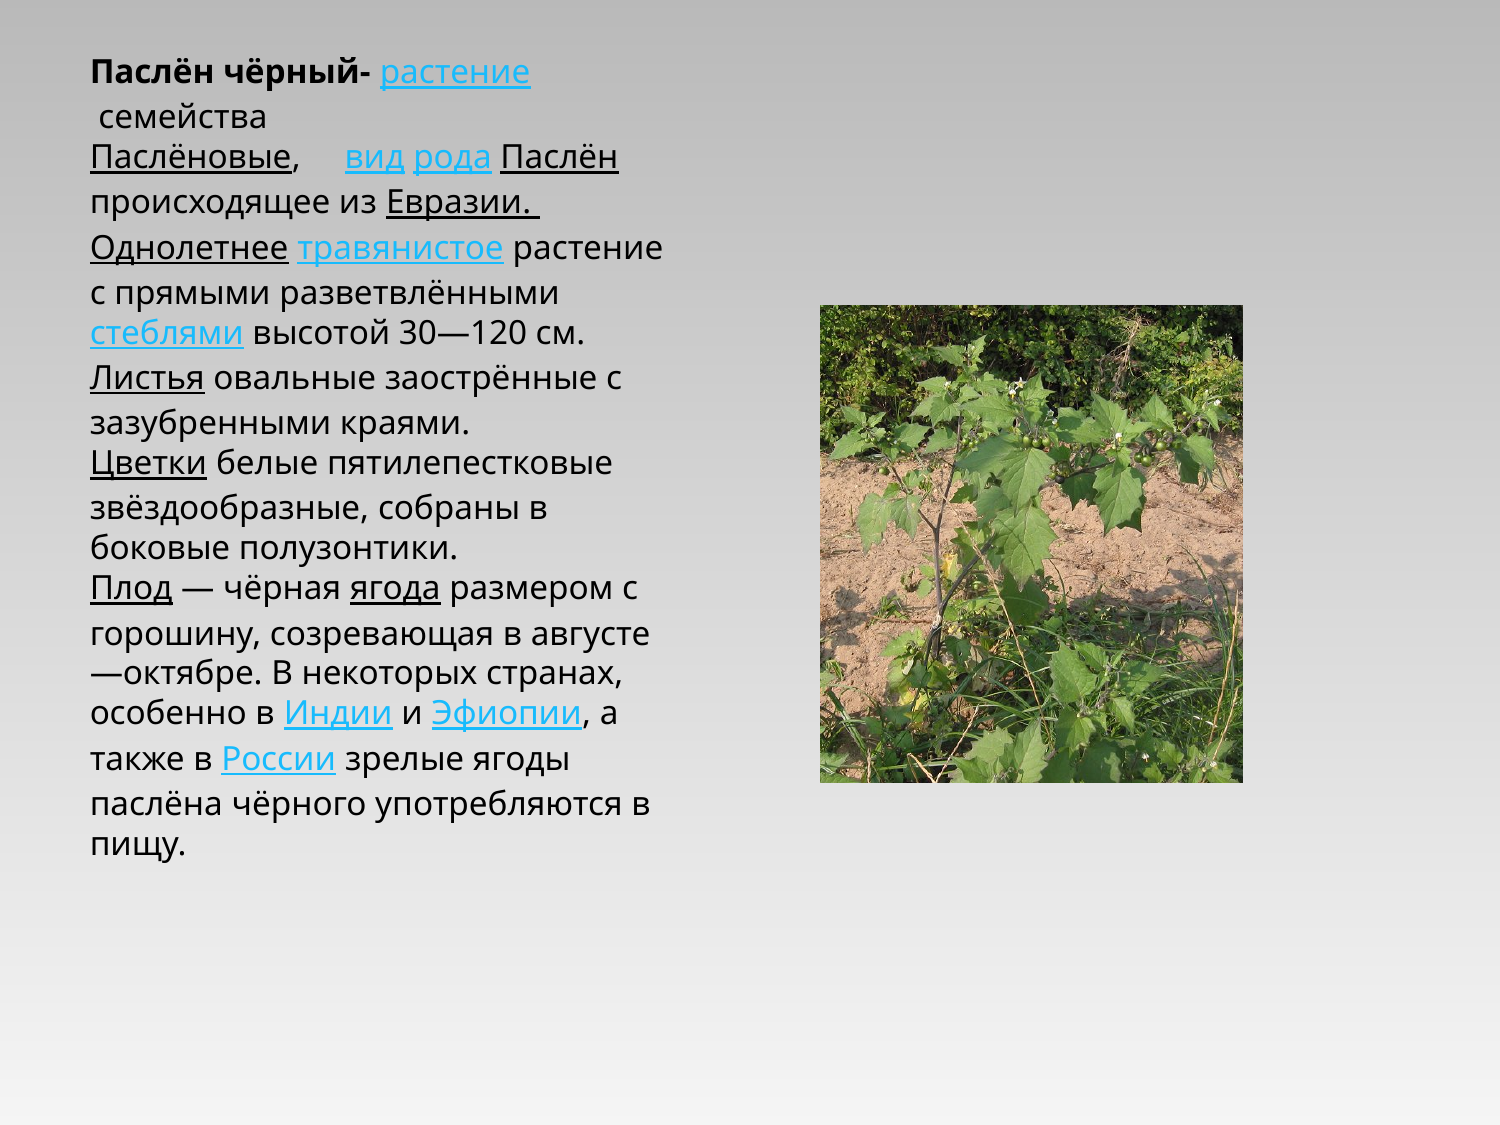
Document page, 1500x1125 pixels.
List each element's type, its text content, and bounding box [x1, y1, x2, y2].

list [820, 305, 1243, 783]
list Паслён чёрный- растение семейства Паслёновые, вид рода Паслён происходящее из Евразии. Однолетнее травянистое растение с прямыми разветвлёнными стеблями высотой 30—120 см. Листья овальные заострённые с зазубренными краями. Цветки белые пятилепестковые звёздообразные, собраны в боковые полузонтики. Плод — чёрная ягода размером с горошину, созревающая в августе—октябре. В некоторых странах, особенно в Индии и Эфиопии, а также в России зрелые ягоды паслёна чёрного употребляются в пищу. [75, 42, 680, 1005]
